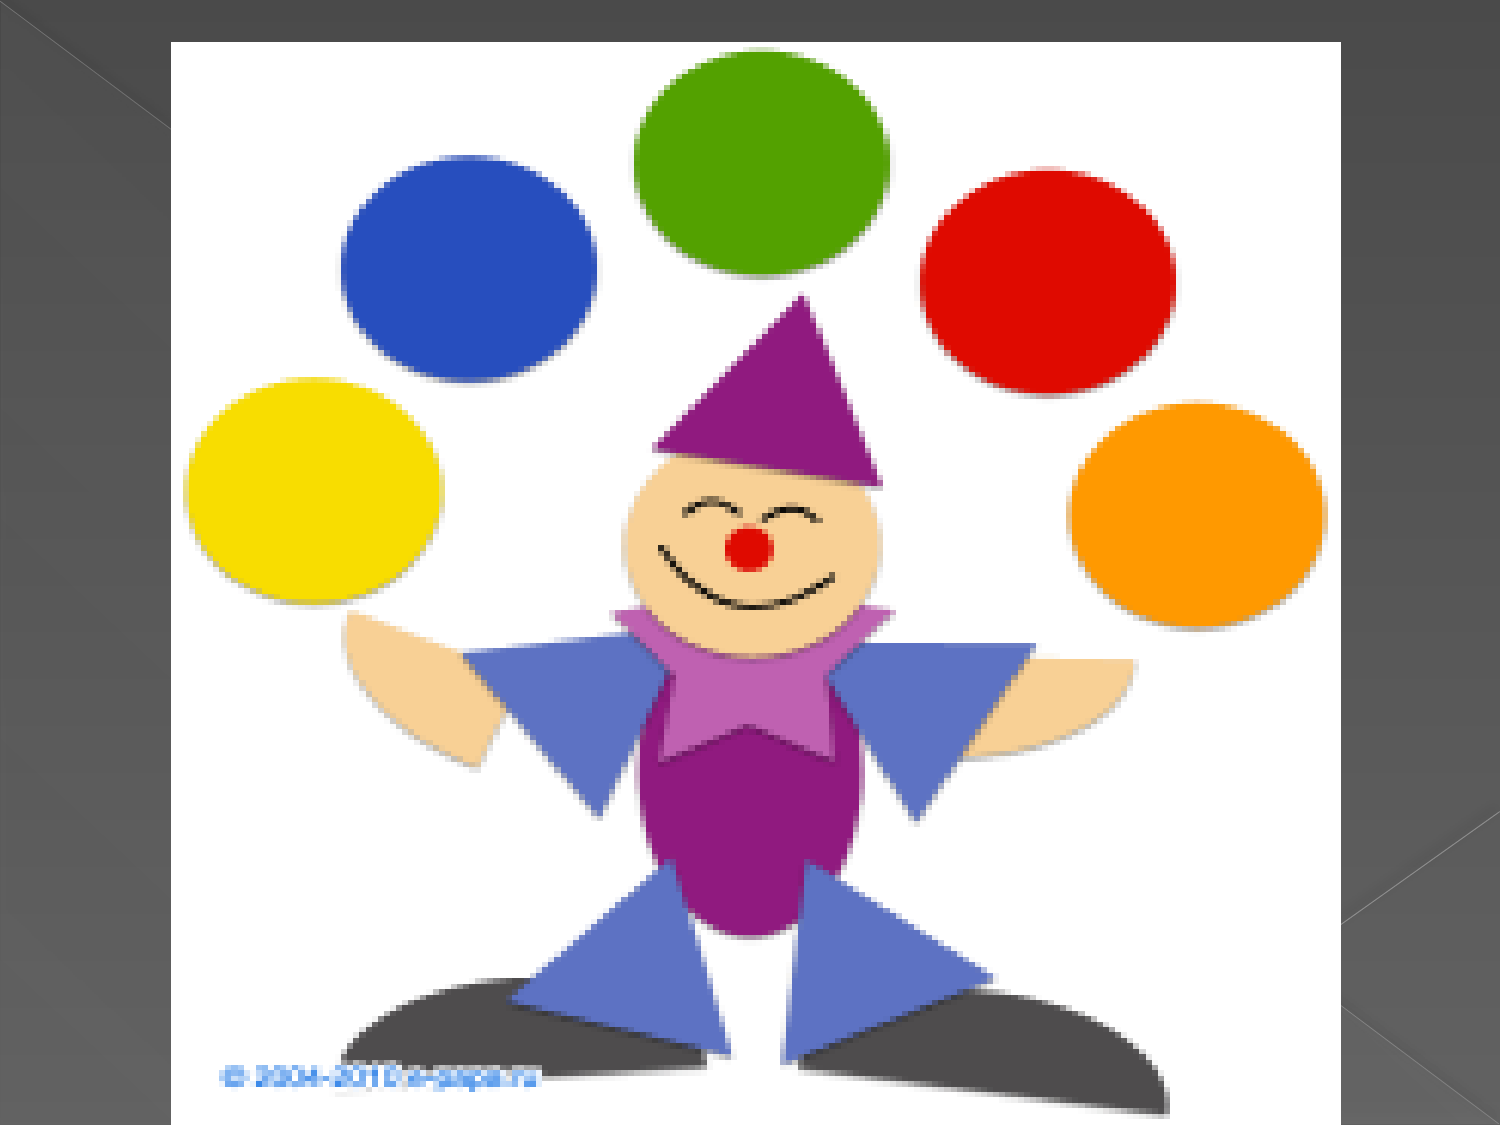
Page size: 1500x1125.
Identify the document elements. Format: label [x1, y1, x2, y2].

list [170, 42, 1341, 1125]
